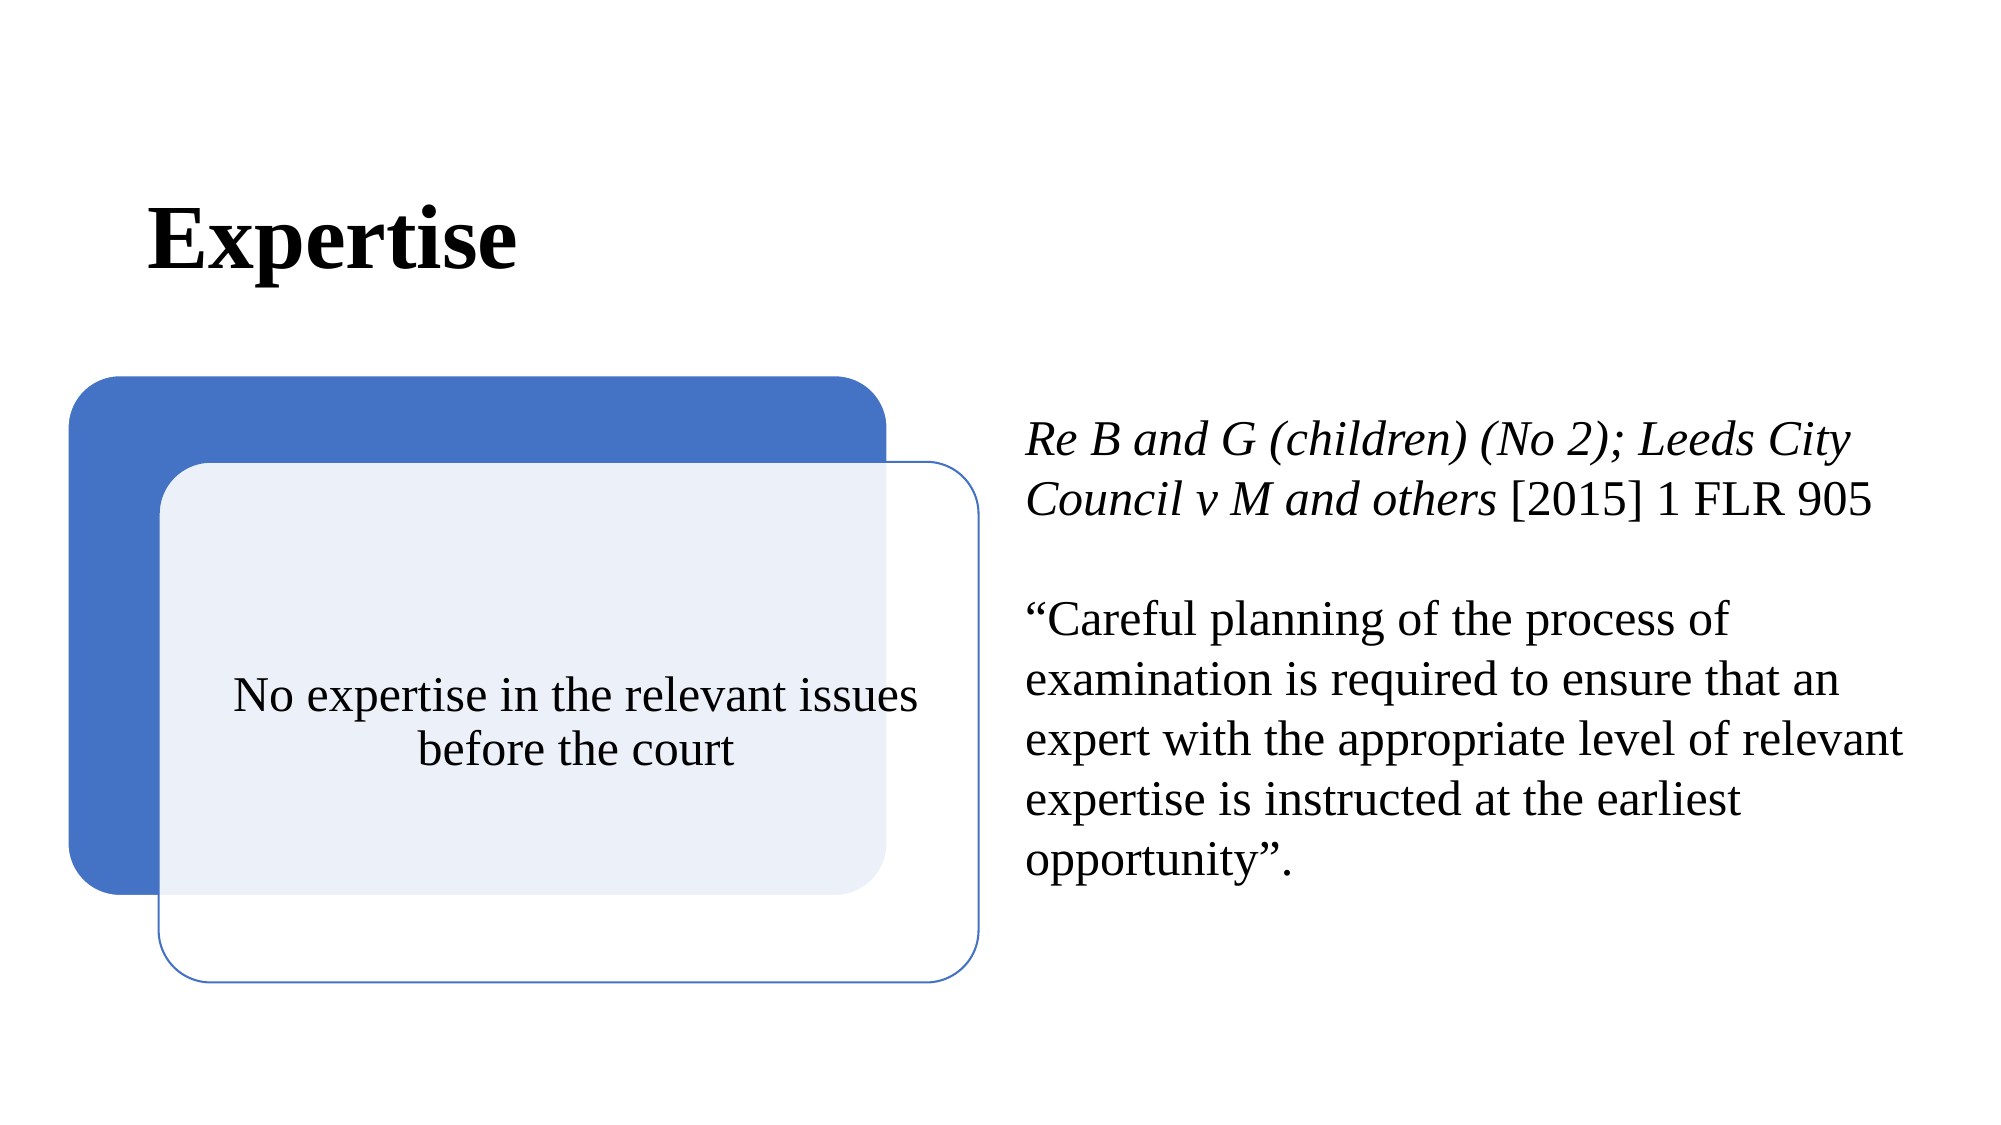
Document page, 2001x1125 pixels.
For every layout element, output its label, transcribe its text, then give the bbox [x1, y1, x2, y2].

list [67, 372, 979, 995]
text_box Re B and G (children) (No 2); Leeds City Council v M and others [2015] 1 FLR 905 “Careful planning of the process of examination is required to ensure that an expert with the appropriate level of relevant expertise is instructed at the earliest opportunity”. [1010, 397, 1989, 893]
title Expertise [132, 130, 920, 347]
